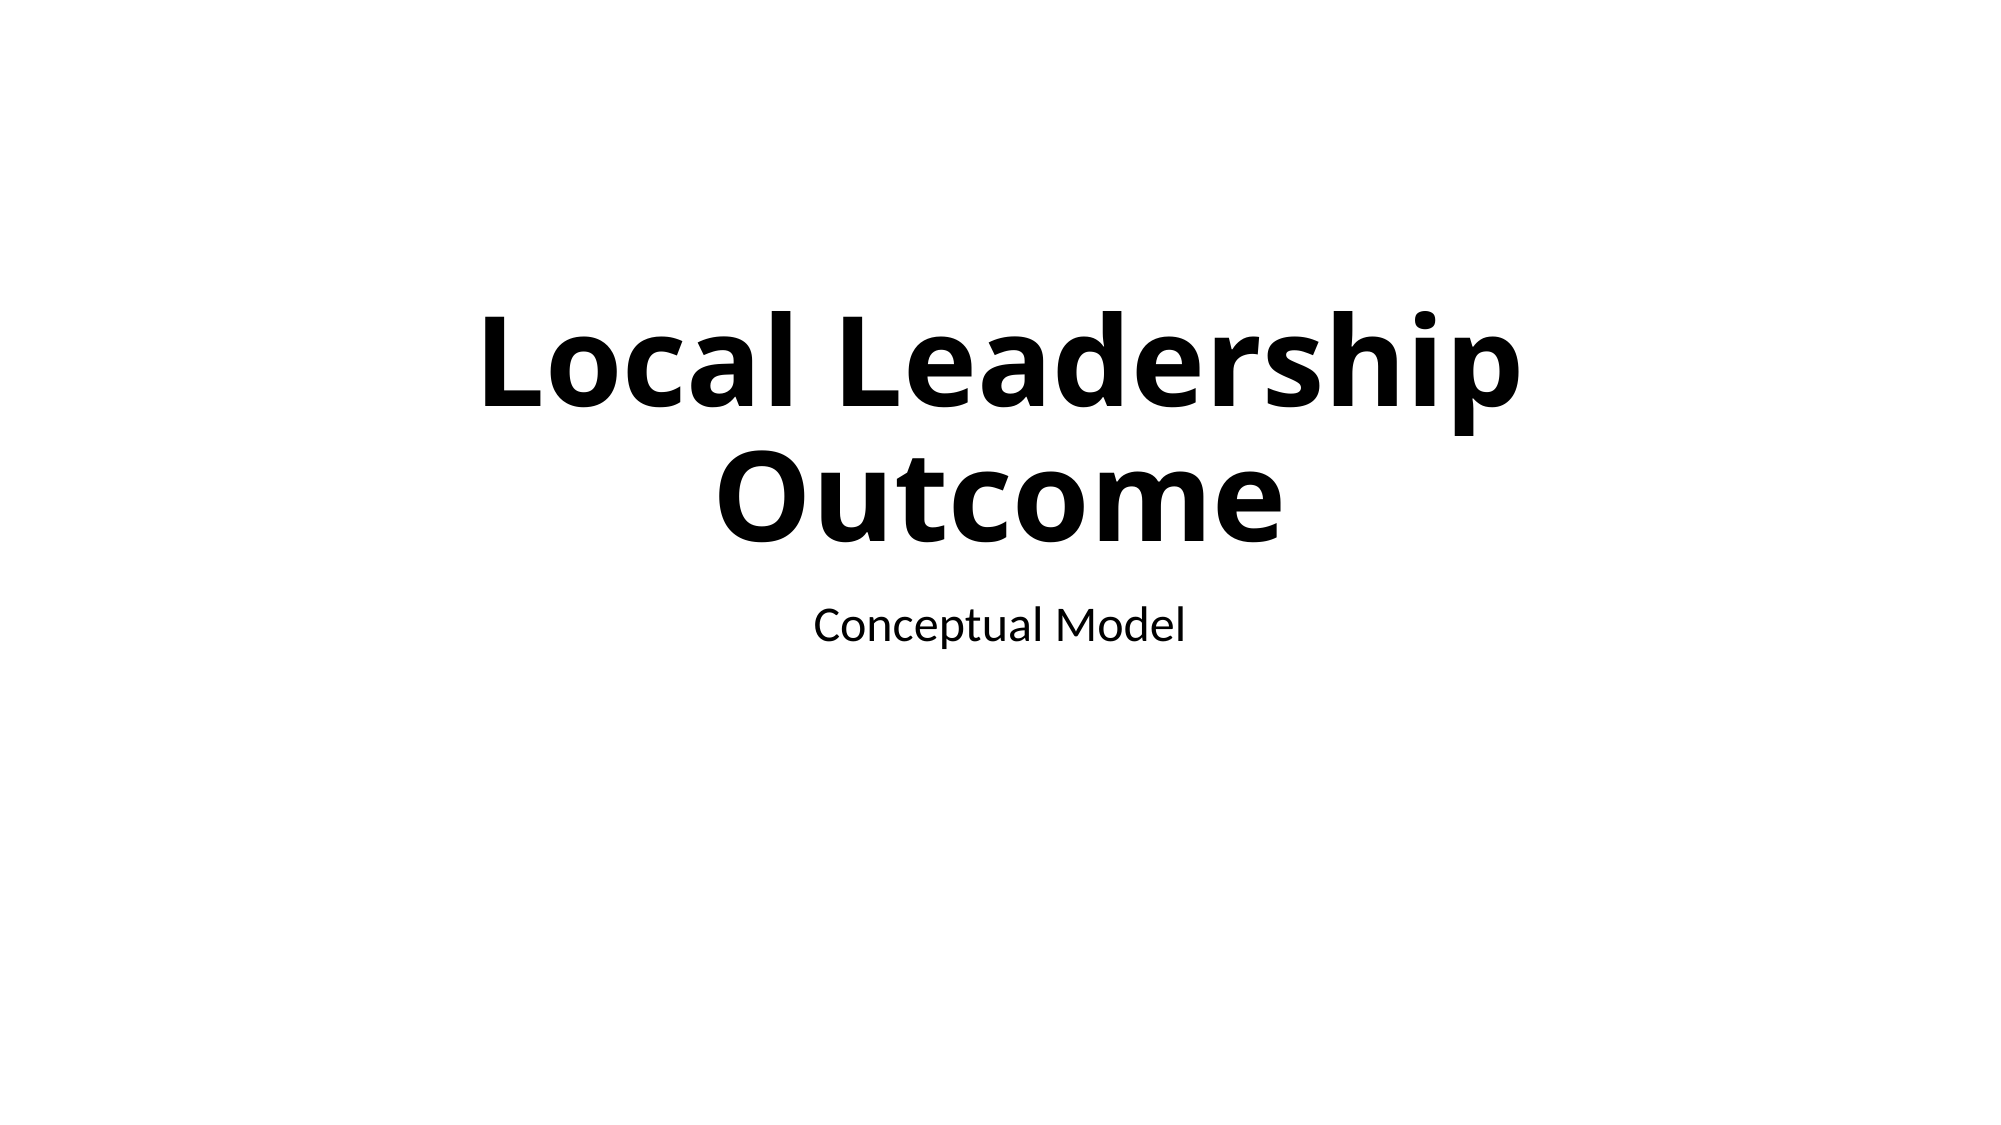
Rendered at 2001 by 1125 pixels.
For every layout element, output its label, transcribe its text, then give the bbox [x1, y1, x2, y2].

title Local Leadership Outcome [249, 184, 1750, 576]
subtitle Conceptual Model [249, 590, 1750, 863]
